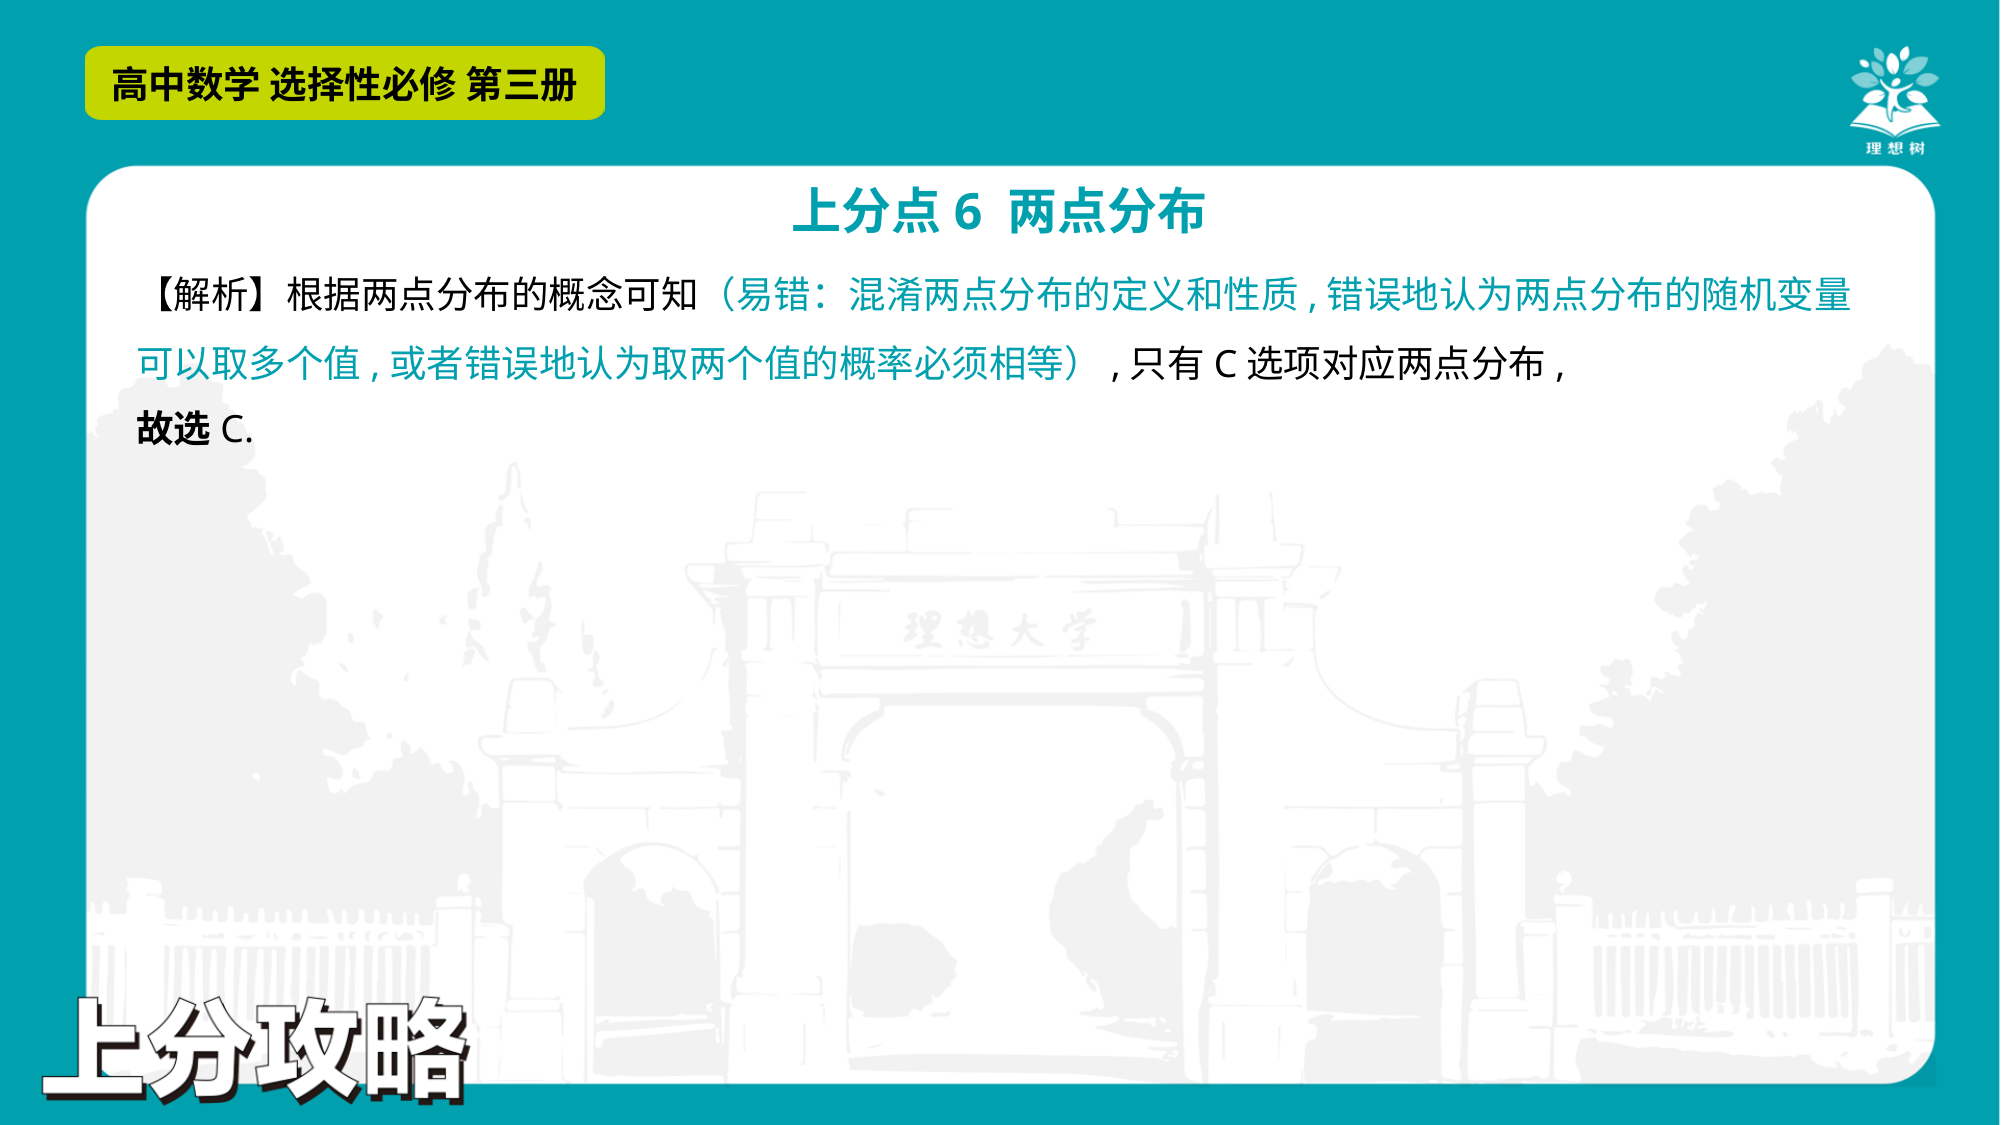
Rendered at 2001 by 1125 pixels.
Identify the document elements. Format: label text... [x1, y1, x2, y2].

picture [0, 0, 2000, 1125]
text_box 【解析】根据两点分布的概念可知（易错：混淆两点分布的定义和性质,错误地认为两点分布的随机变量 可以取多个值,或者错误地认为取两个值的概率必须相等）,只有C选项对应两点分布, 故选C. [136, 247, 1865, 444]
